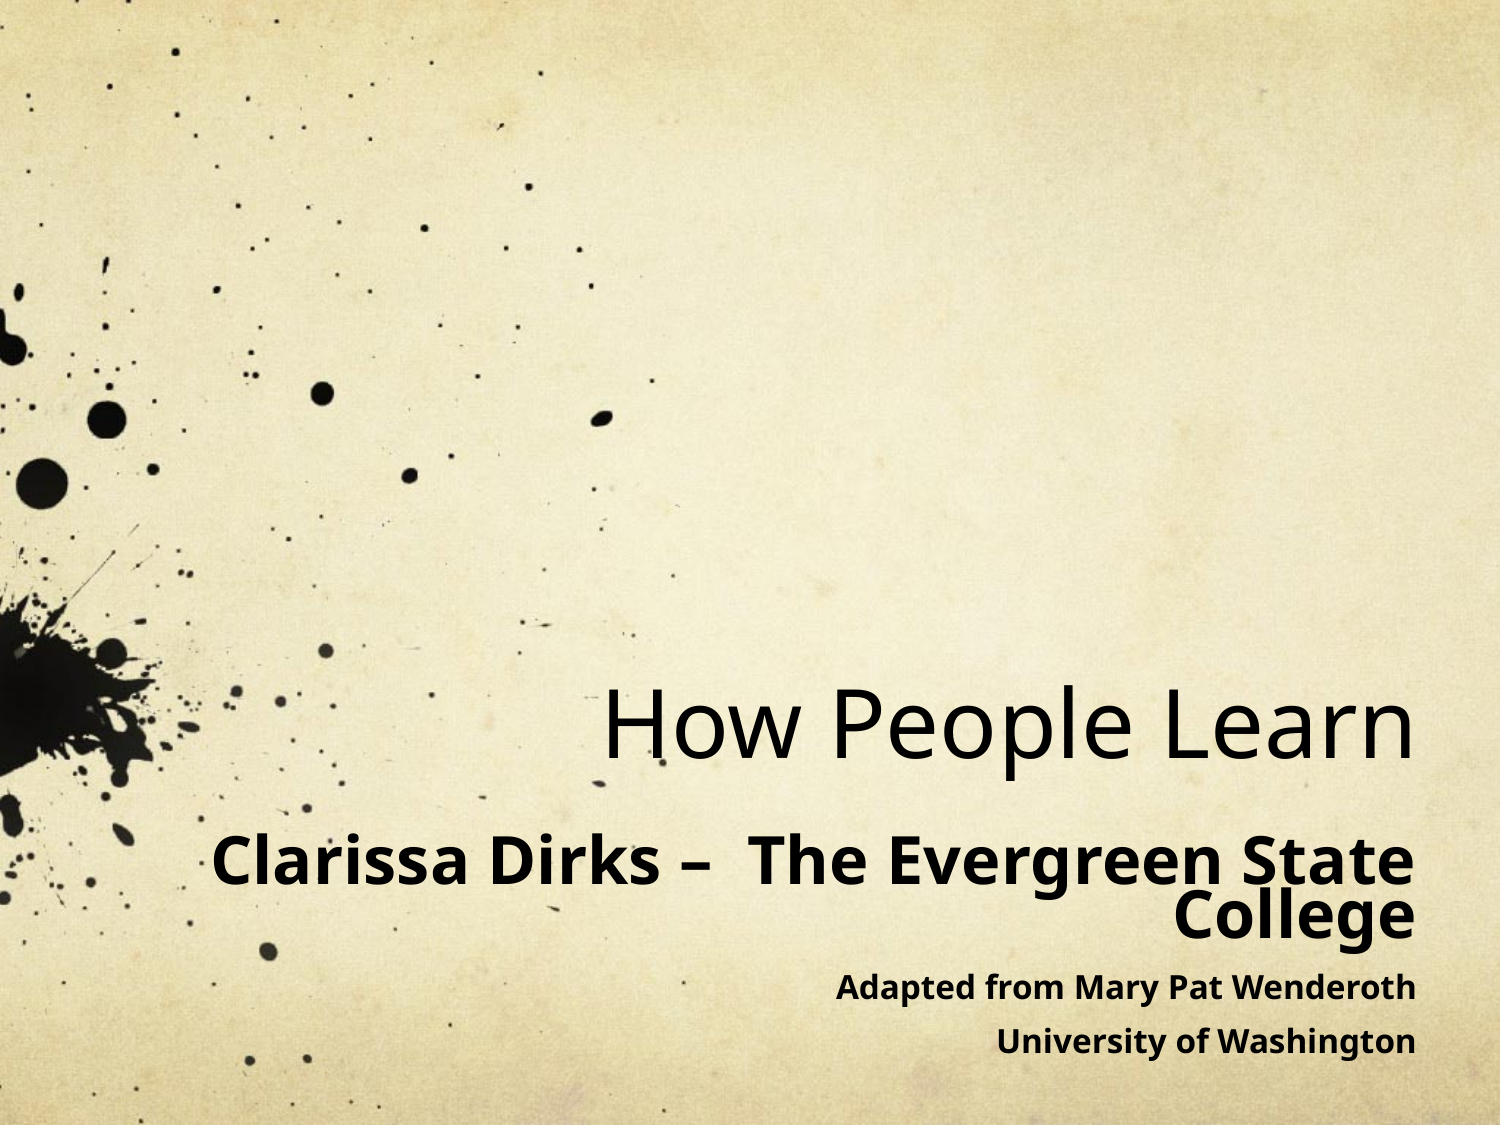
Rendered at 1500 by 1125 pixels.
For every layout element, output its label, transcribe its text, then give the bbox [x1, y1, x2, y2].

picture [0, 0, 1500, 1125]
title How People Learn [362, 463, 1426, 778]
subtitle Clarissa Dirks – The Evergreen State College Adapted from Mary Pat Wenderoth University of Washington [140, 843, 1426, 1037]
